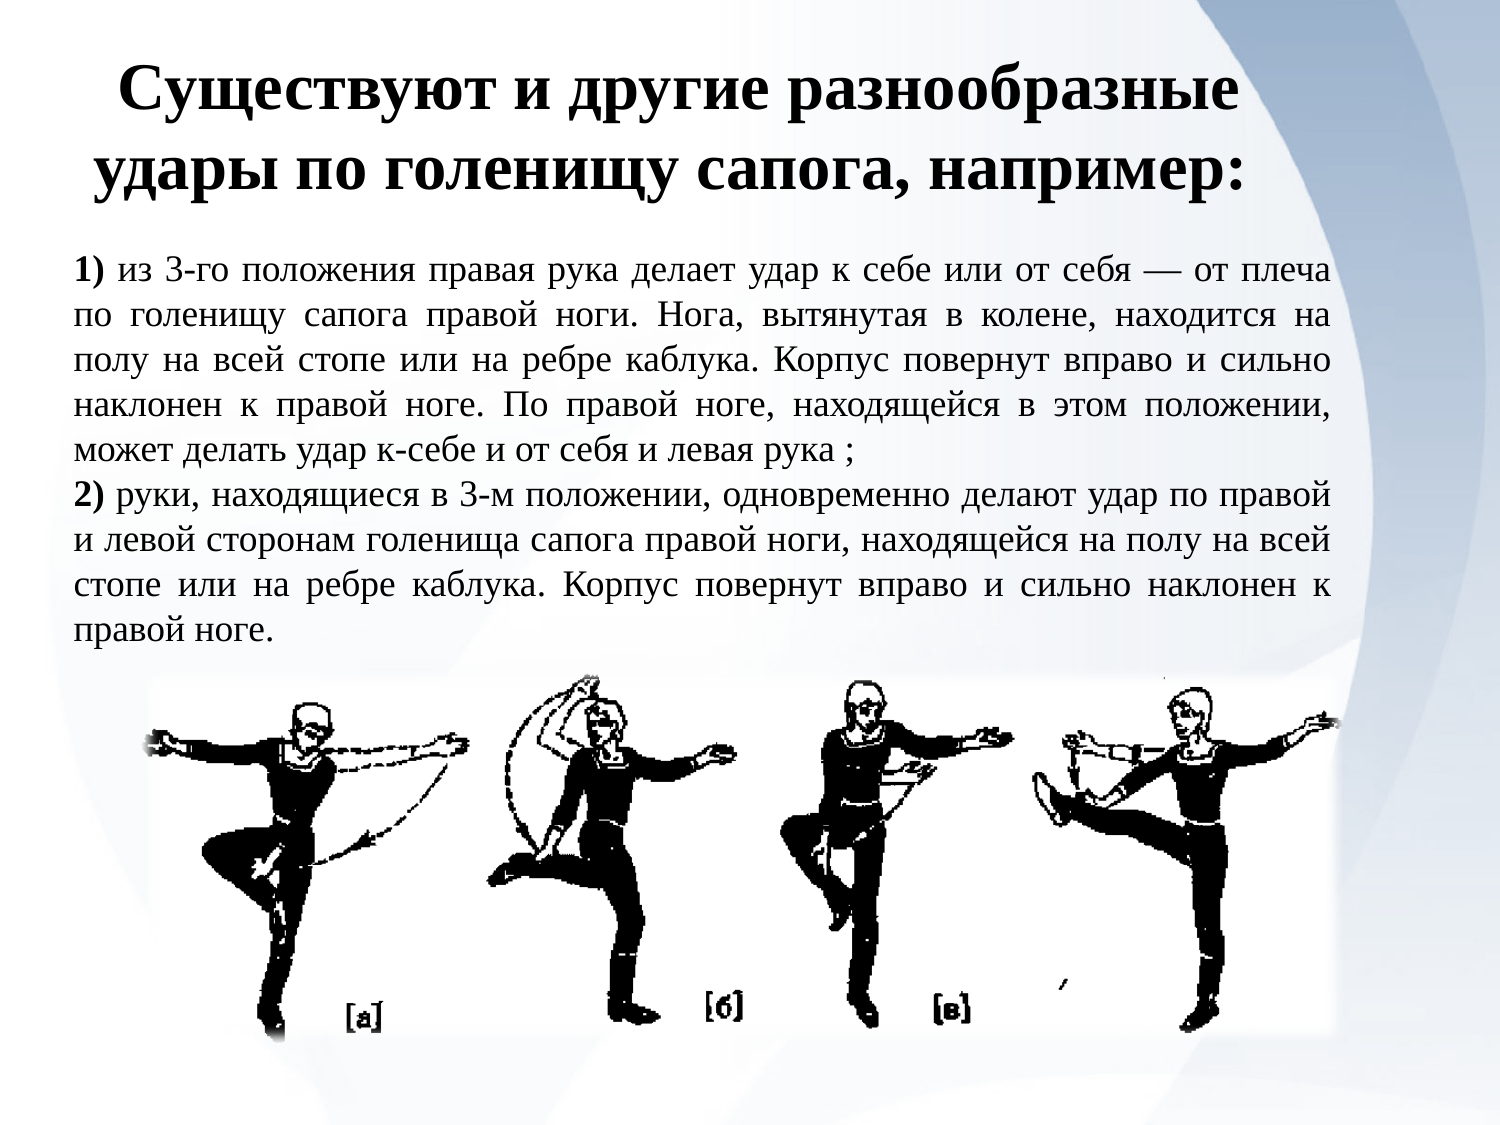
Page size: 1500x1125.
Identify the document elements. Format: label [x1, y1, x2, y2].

list [140, 667, 1343, 1043]
picture [0, 0, 1500, 1125]
